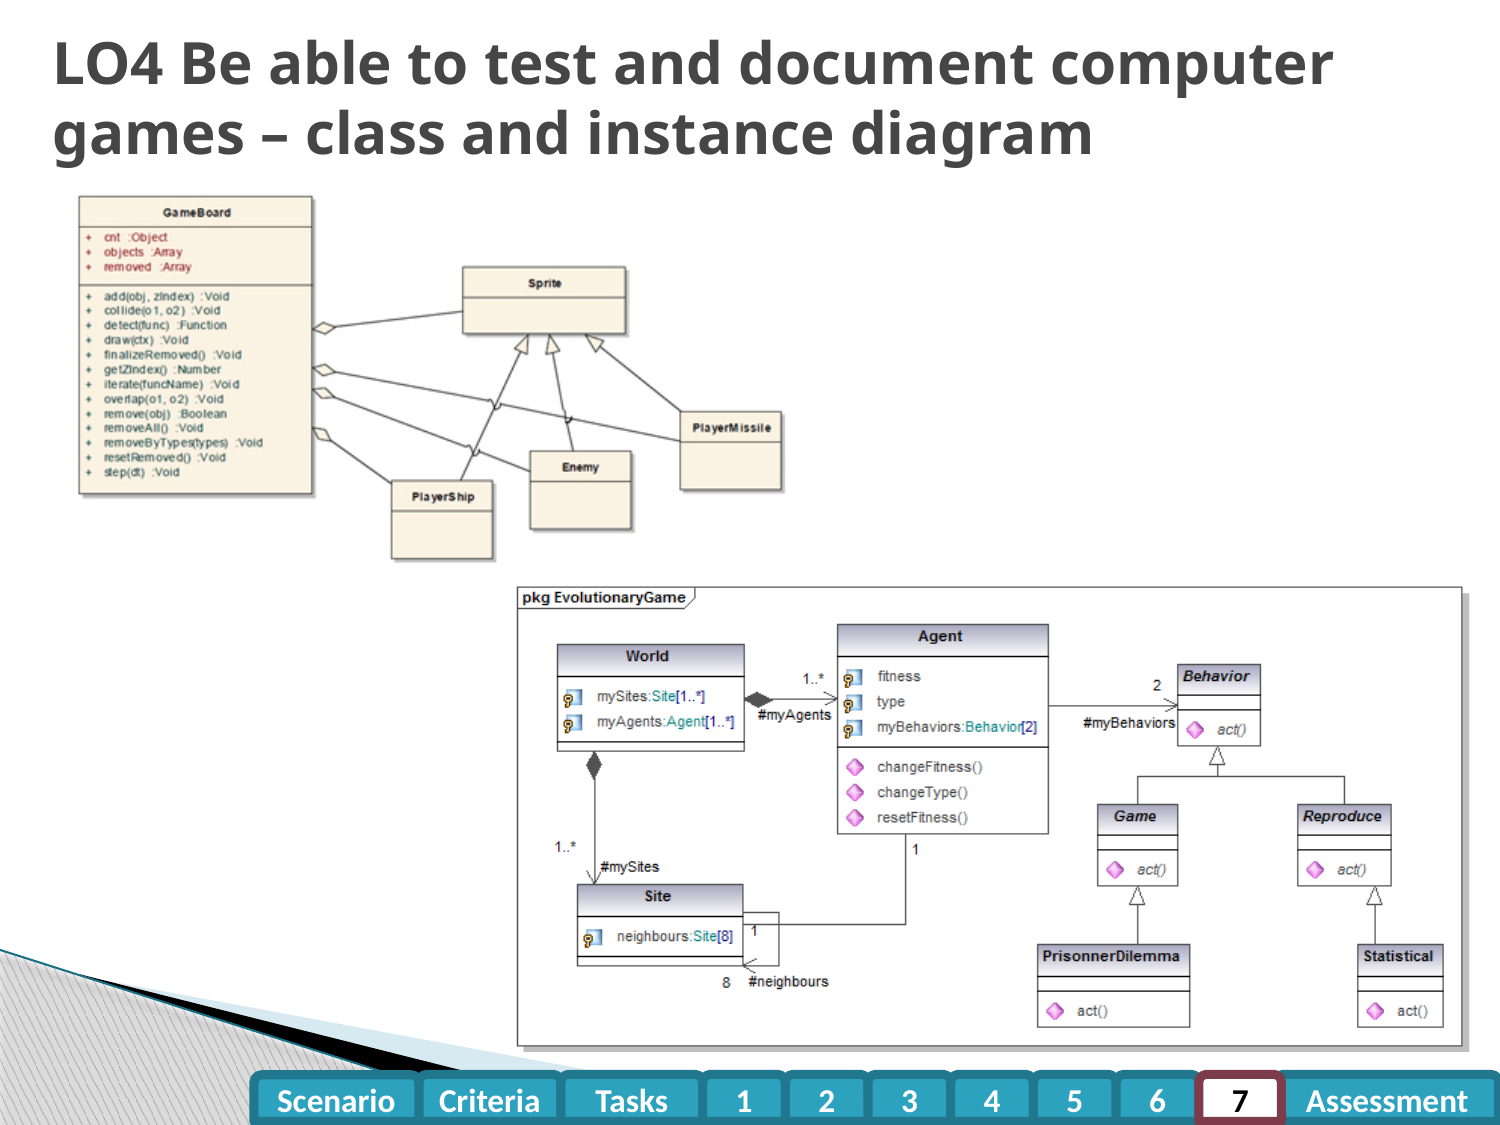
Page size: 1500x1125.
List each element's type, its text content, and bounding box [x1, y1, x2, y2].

text_box 4 [946, 1069, 1033, 1125]
text_box Assessment [1279, 1069, 1500, 1125]
text_box Tasks [556, 1069, 702, 1125]
text_box 7 [1194, 1069, 1287, 1125]
picture [52, 172, 1473, 1053]
text_box 3 [863, 1069, 950, 1125]
text_box 6 [1111, 1069, 1198, 1125]
text_box Criteria [414, 1069, 560, 1125]
text_box 2 [780, 1069, 868, 1125]
text_box 5 [1028, 1069, 1116, 1125]
text_box 1 [698, 1069, 785, 1125]
text_box Scenario [249, 1070, 419, 1125]
title LO4 Be able to test and document computer games – class and instance diagram [37, 19, 1471, 173]
